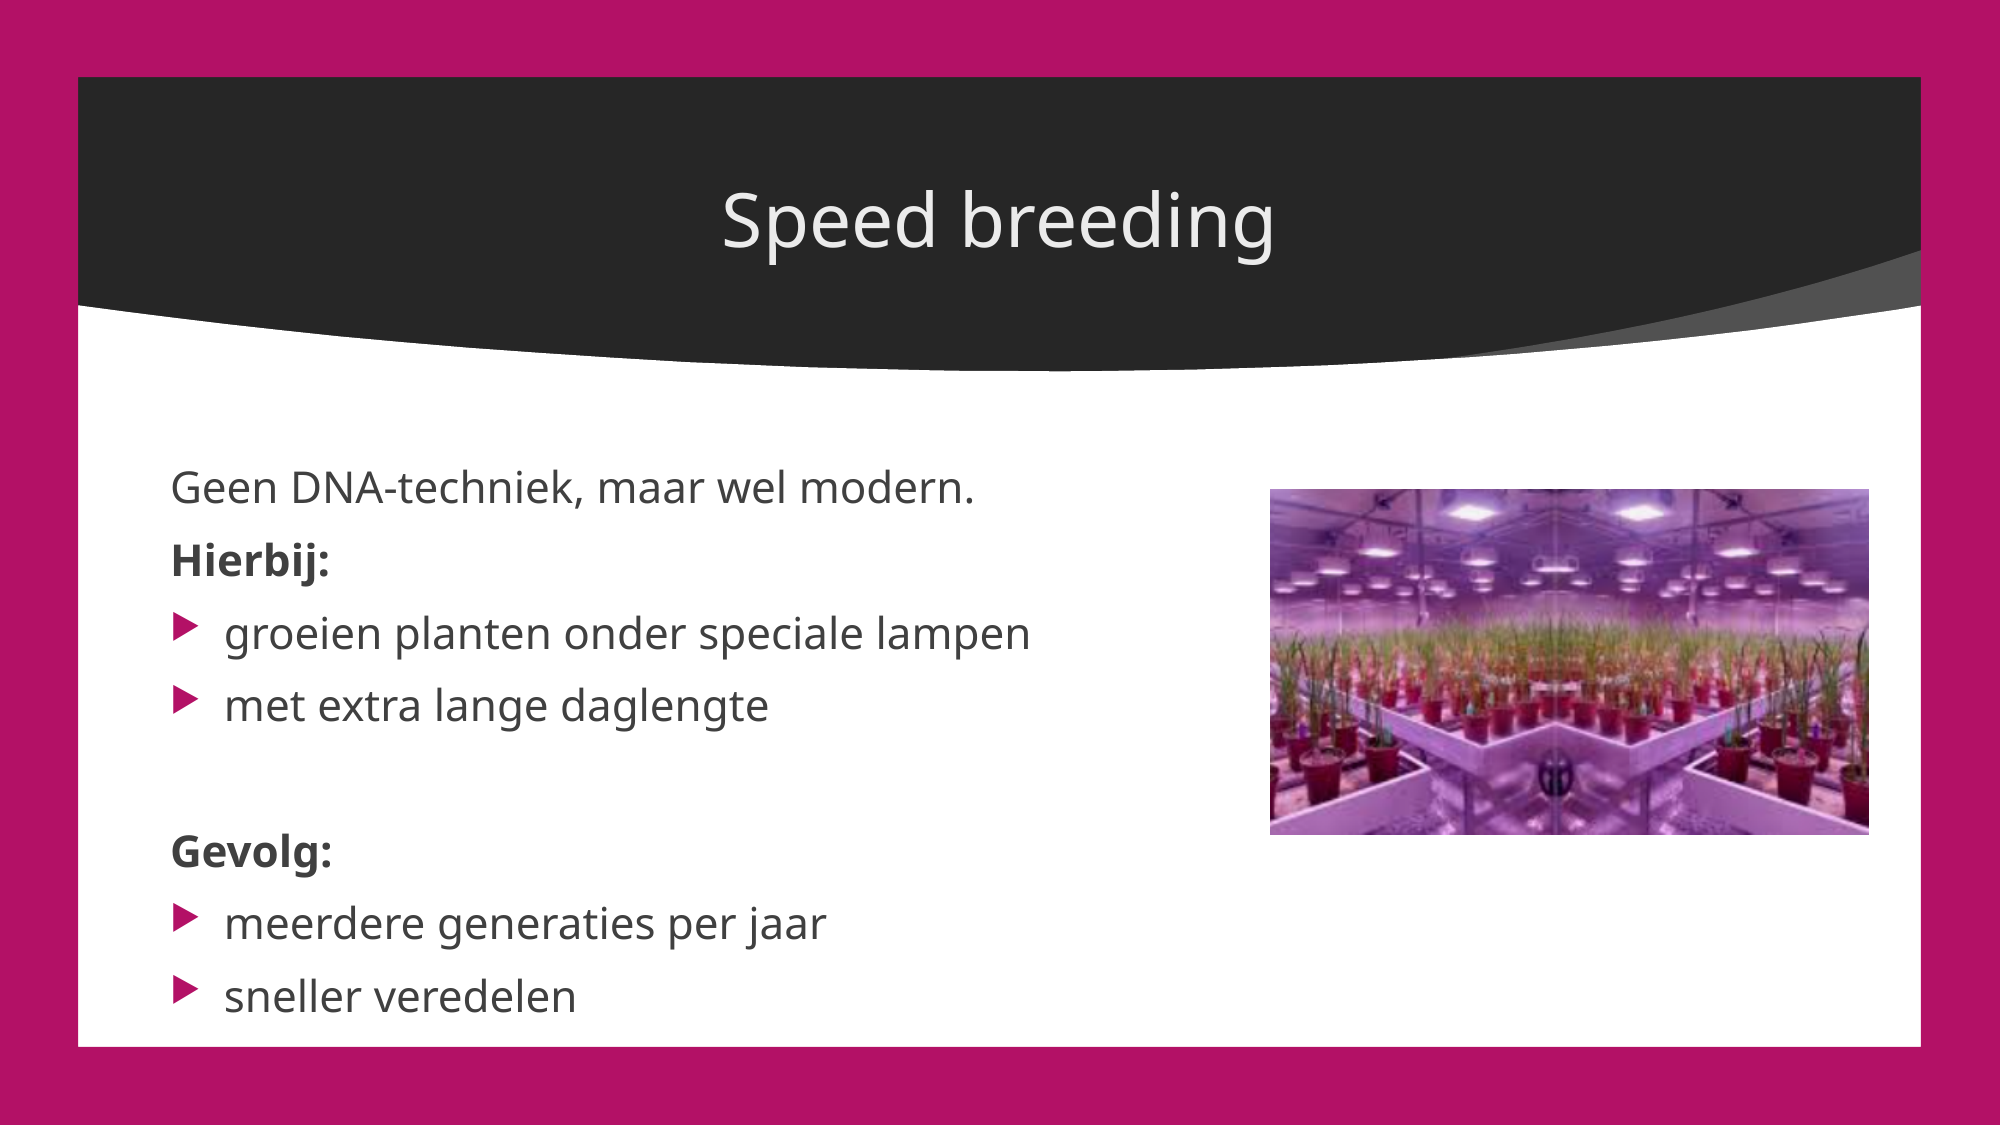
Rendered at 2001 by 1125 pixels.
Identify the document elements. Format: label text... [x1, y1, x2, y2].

picture [1270, 488, 1870, 835]
title Speed breeding [276, 137, 1724, 298]
text_box [0, 0, 2000, 1125]
list Geen DNA-techniek, maar wel modern. Hierbij: groeien planten onder speciale lampen met extra lange daglengte Gevolg: meerdere generaties per jaar sneller veredelen [155, 452, 1777, 1035]
text_box [79, 78, 1920, 1046]
